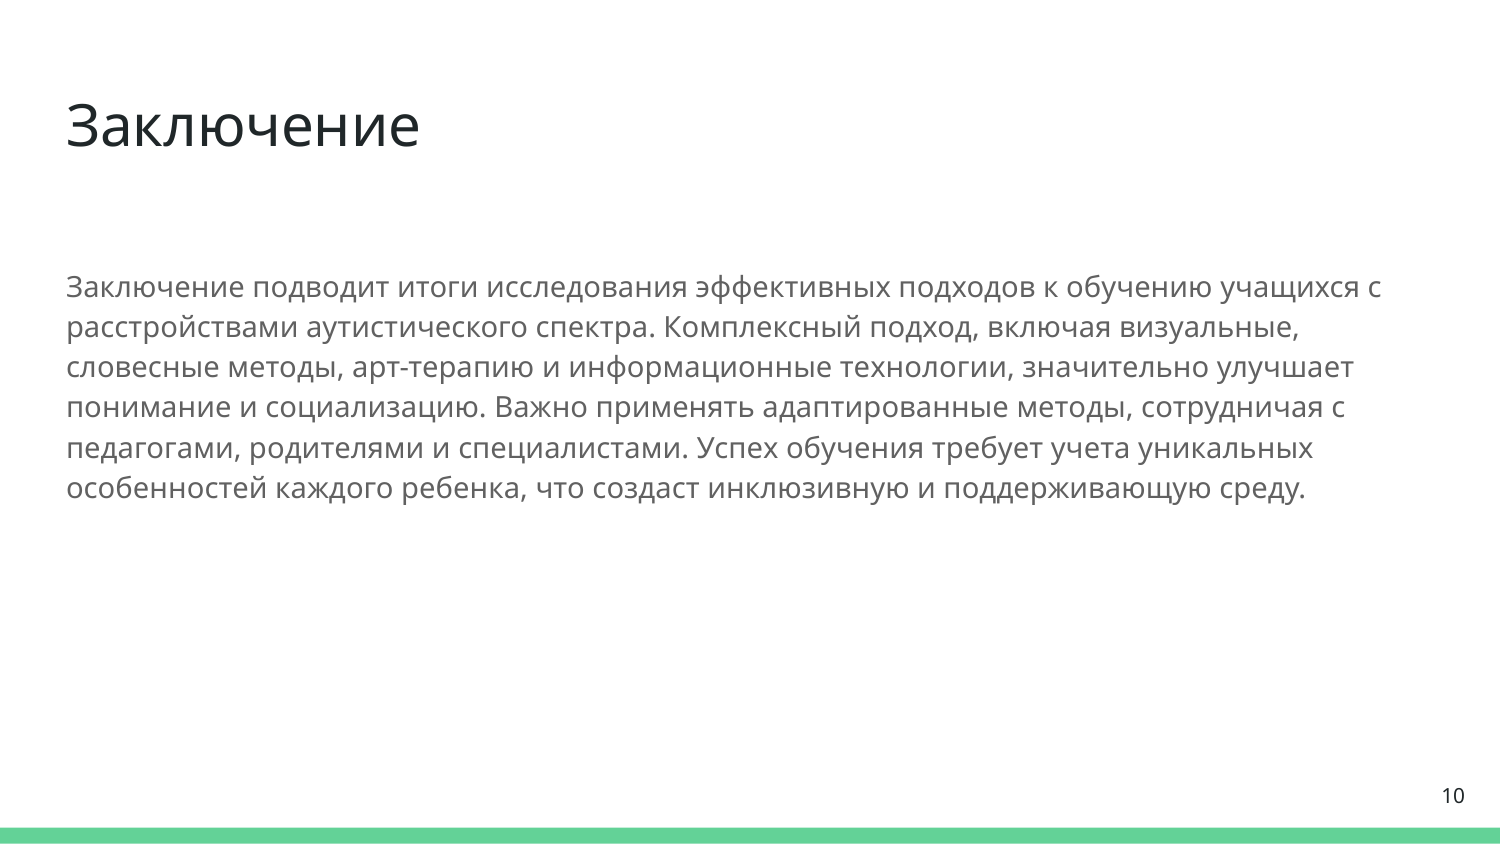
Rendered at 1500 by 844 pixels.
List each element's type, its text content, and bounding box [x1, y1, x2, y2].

title Заключение [51, 72, 1449, 167]
list Заключение подводит итоги исследования эффективных подходов к обучению учащихся с расстройствами аутистического спектра. Комплексный подход, включая визуальные, словесные методы, арт-терапию и информационные технологии, значительно улучшает понимание и социализацию. Важно применять адаптированные методы, сотрудничая с педагогами, родителями и специалистами. Успех обучения требует учета уникальных особенностей каждого ребенка, что создаст инклюзивную и поддерживающую среду. [51, 248, 1449, 774]
slide_number ‹#› [1389, 764, 1480, 830]
